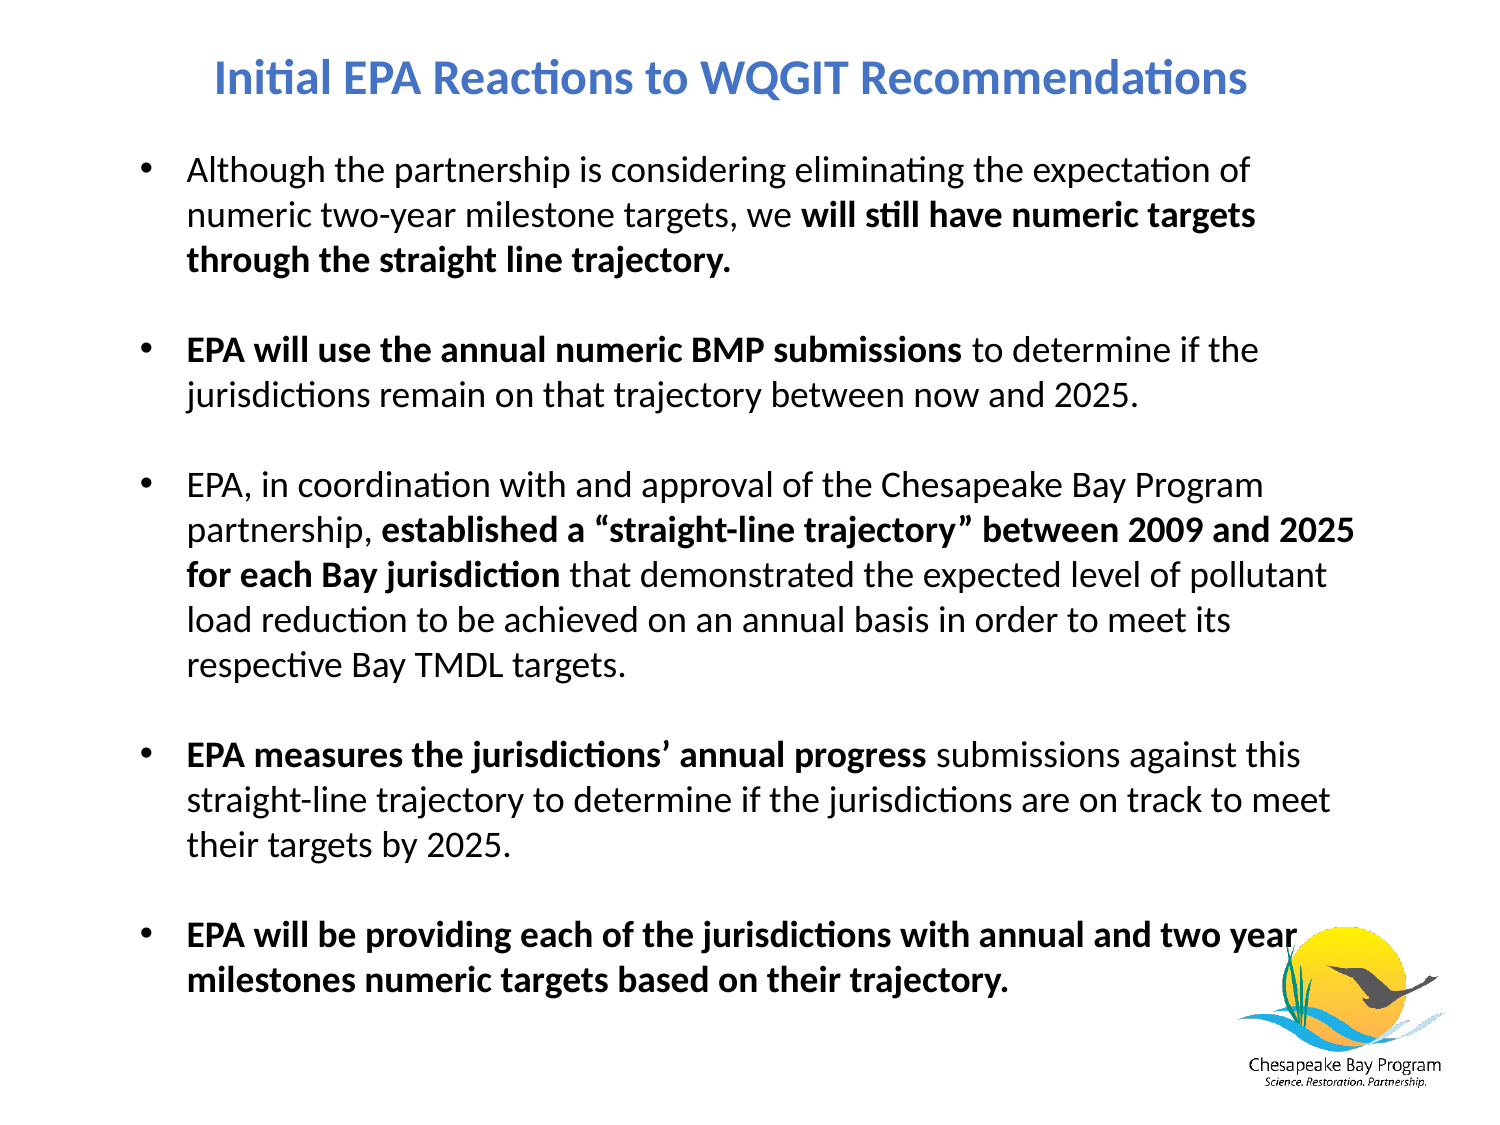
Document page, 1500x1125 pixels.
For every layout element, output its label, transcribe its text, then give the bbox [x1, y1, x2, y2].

text_box Initial EPA Reactions to WQGIT Recommendations [162, 37, 1300, 113]
text_box Although the partnership is considering eliminating the expectation of numeric two-year milestone targets, we will still have numeric targets through the straight line trajectory. EPA will use the annual numeric BMP submissions to determine if the jurisdictions remain on that trajectory between now and 2025. EPA, in coordination with and approval of the Chesapeake Bay Program partnership, established a “straight-line trajectory” between 2009 and 2025 for each Bay jurisdiction that demonstrated the expected level of pollutant load reduction to be achieved on an annual basis in order to meet its respective Bay TMDL targets. EPA measures the jurisdictions’ annual progress submissions against this straight-line trajectory to determine if the jurisdictions are on track to meet their targets by 2025. EPA will be providing each of the jurisdictions with annual and two year milestones numeric targets based on their trajectory. [124, 137, 1388, 1053]
picture [1237, 925, 1445, 1088]
